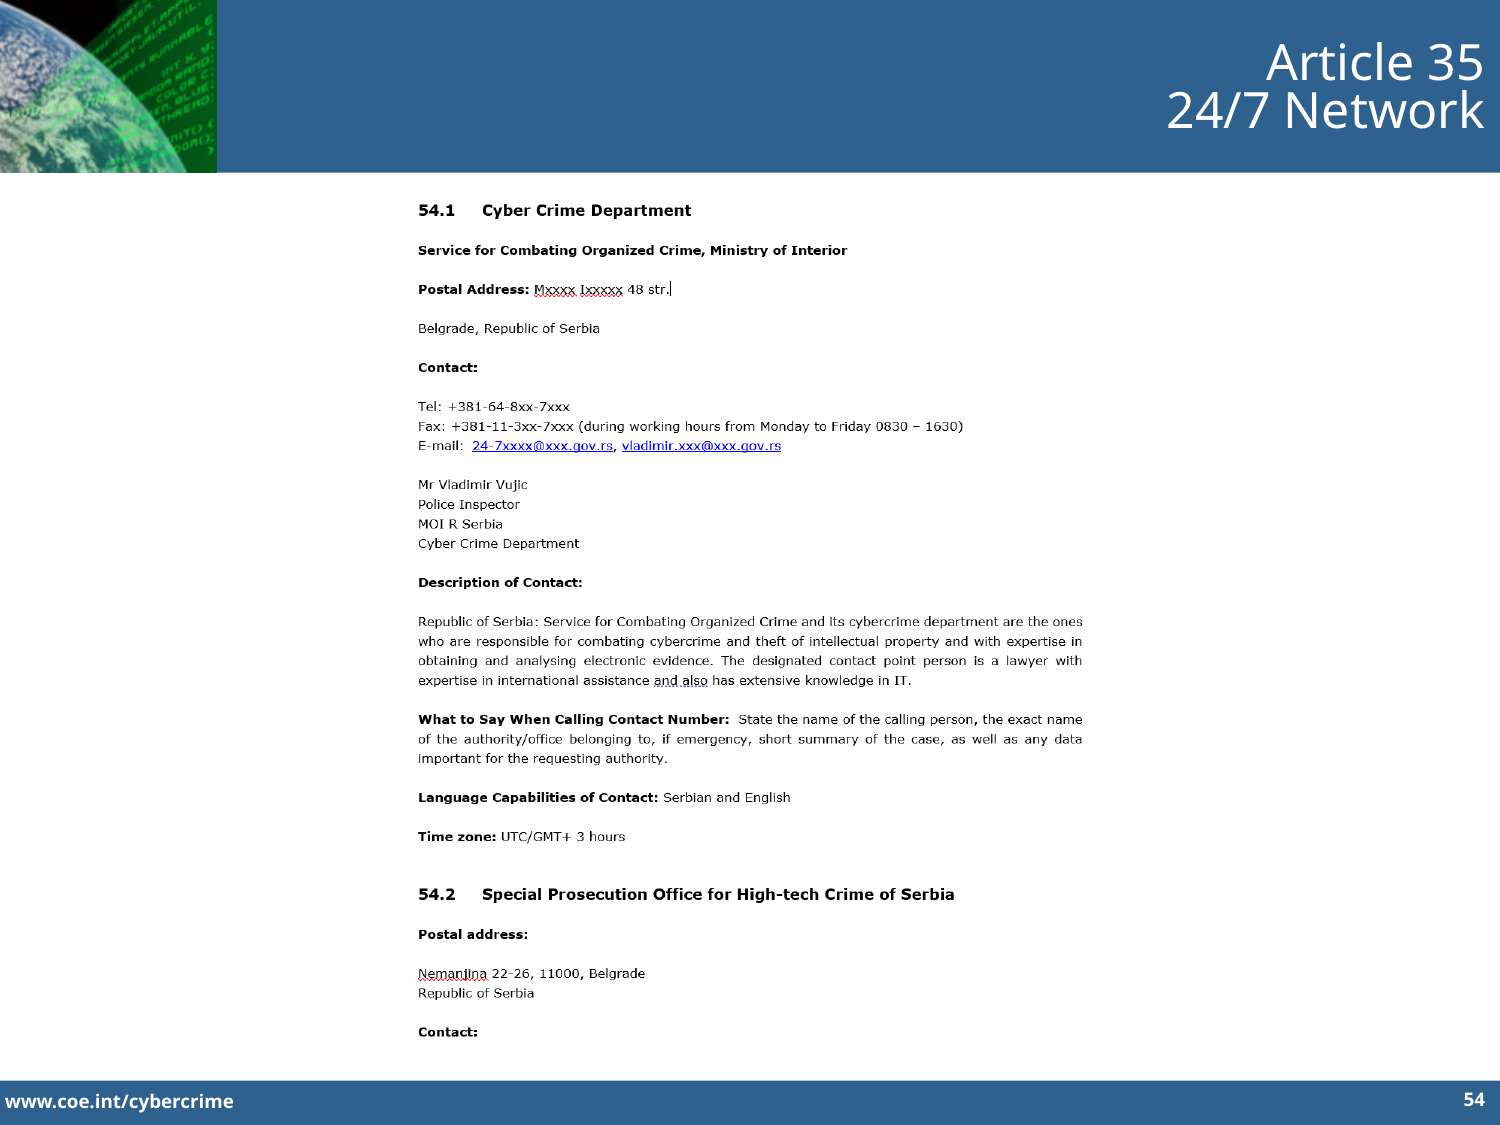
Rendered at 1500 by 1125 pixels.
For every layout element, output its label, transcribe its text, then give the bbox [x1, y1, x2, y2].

picture [292, 186, 1208, 1046]
picture [0, 1, 217, 173]
text_box Article 35 24/7 Network [308, 13, 1500, 166]
slide_number 54 [1149, 1079, 1500, 1125]
